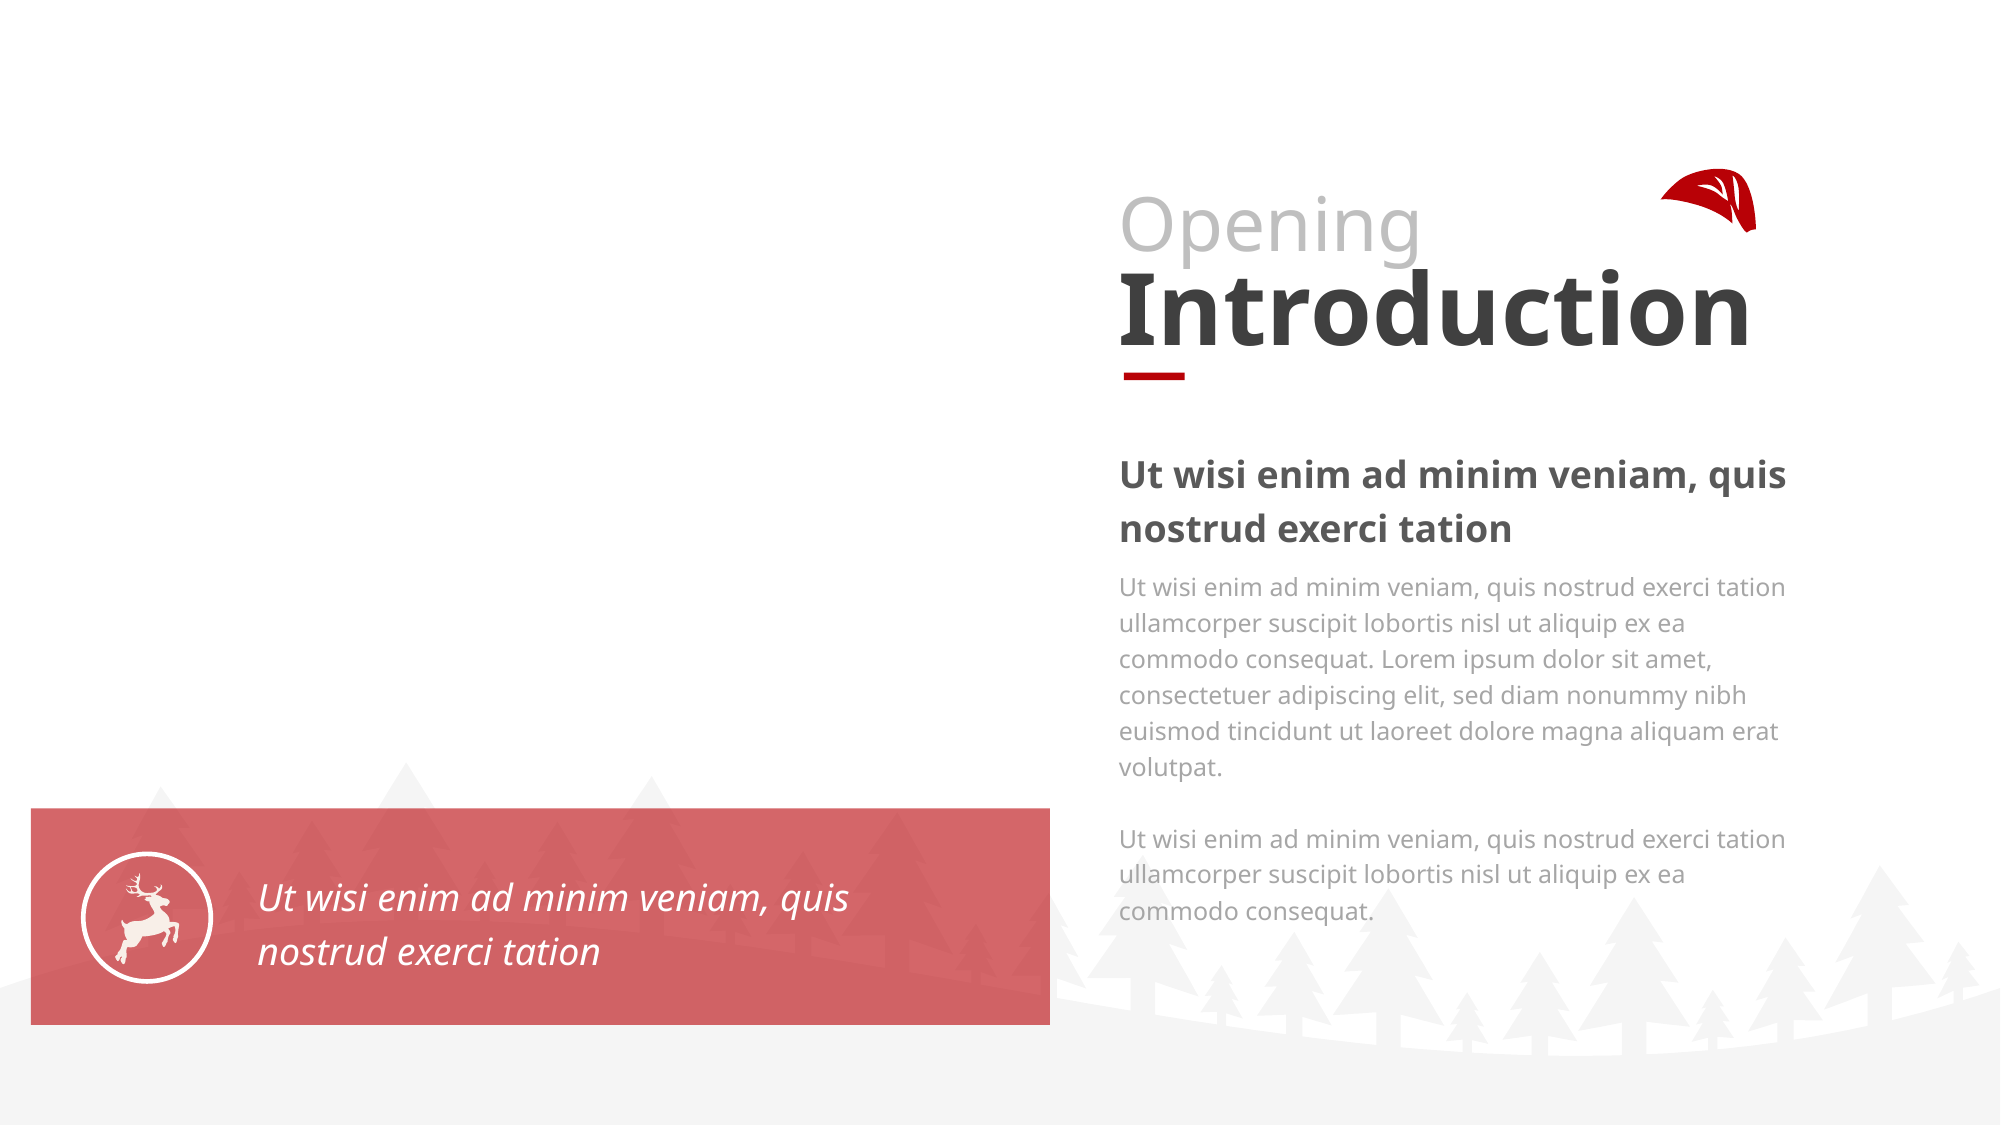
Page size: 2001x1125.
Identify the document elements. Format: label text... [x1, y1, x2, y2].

text_box Introduction [1104, 238, 1825, 374]
text_box Ut wisi enim ad minim veniam, quis nostrud exerci tation [1104, 435, 1846, 558]
text_box [1123, 372, 1186, 381]
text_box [83, 853, 211, 982]
text_box Opening [1104, 168, 1632, 238]
text_box Ut wisi enim ad minim veniam, quis nostrud exerci tation ullamcorper suscipit lobortis nisl ut aliquip ex ea commodo consequat. Lorem ipsum dolor sit amet, consectetuer adipiscing elit, sed diam nonummy nibh euismod tincidunt ut laoreet dolore magna aliquam erat volutpat. Ut wisi enim ad minim veniam, quis nostrud exerci tation ullamcorper suscipit lobortis nisl ut aliquip ex ea commodo consequat. [1104, 558, 1821, 933]
picture [30, 30, 1050, 1092]
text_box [1634, 168, 1772, 274]
